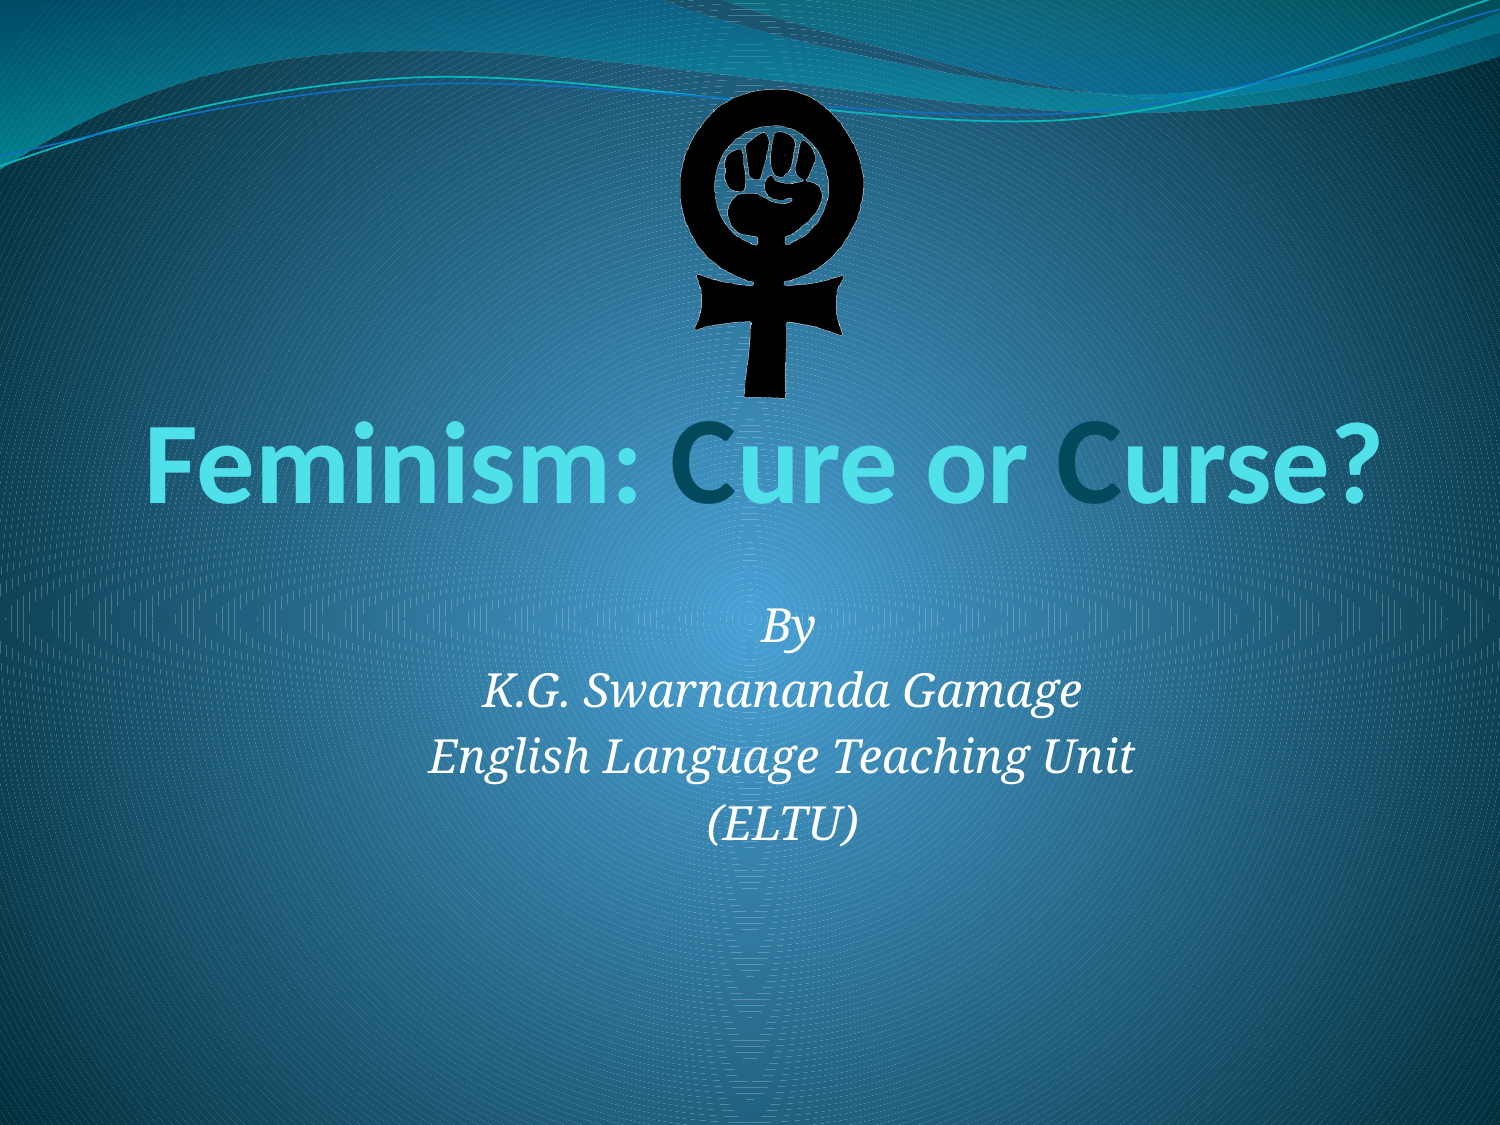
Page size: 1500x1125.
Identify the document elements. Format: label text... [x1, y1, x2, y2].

title Feminism: Cure or Curse? [112, 287, 1388, 529]
picture [674, 87, 865, 400]
subtitle By K.G. Swarnananda Gamage English Language Teaching Unit (ELTU) [262, 587, 1313, 925]
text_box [667, 287, 870, 411]
